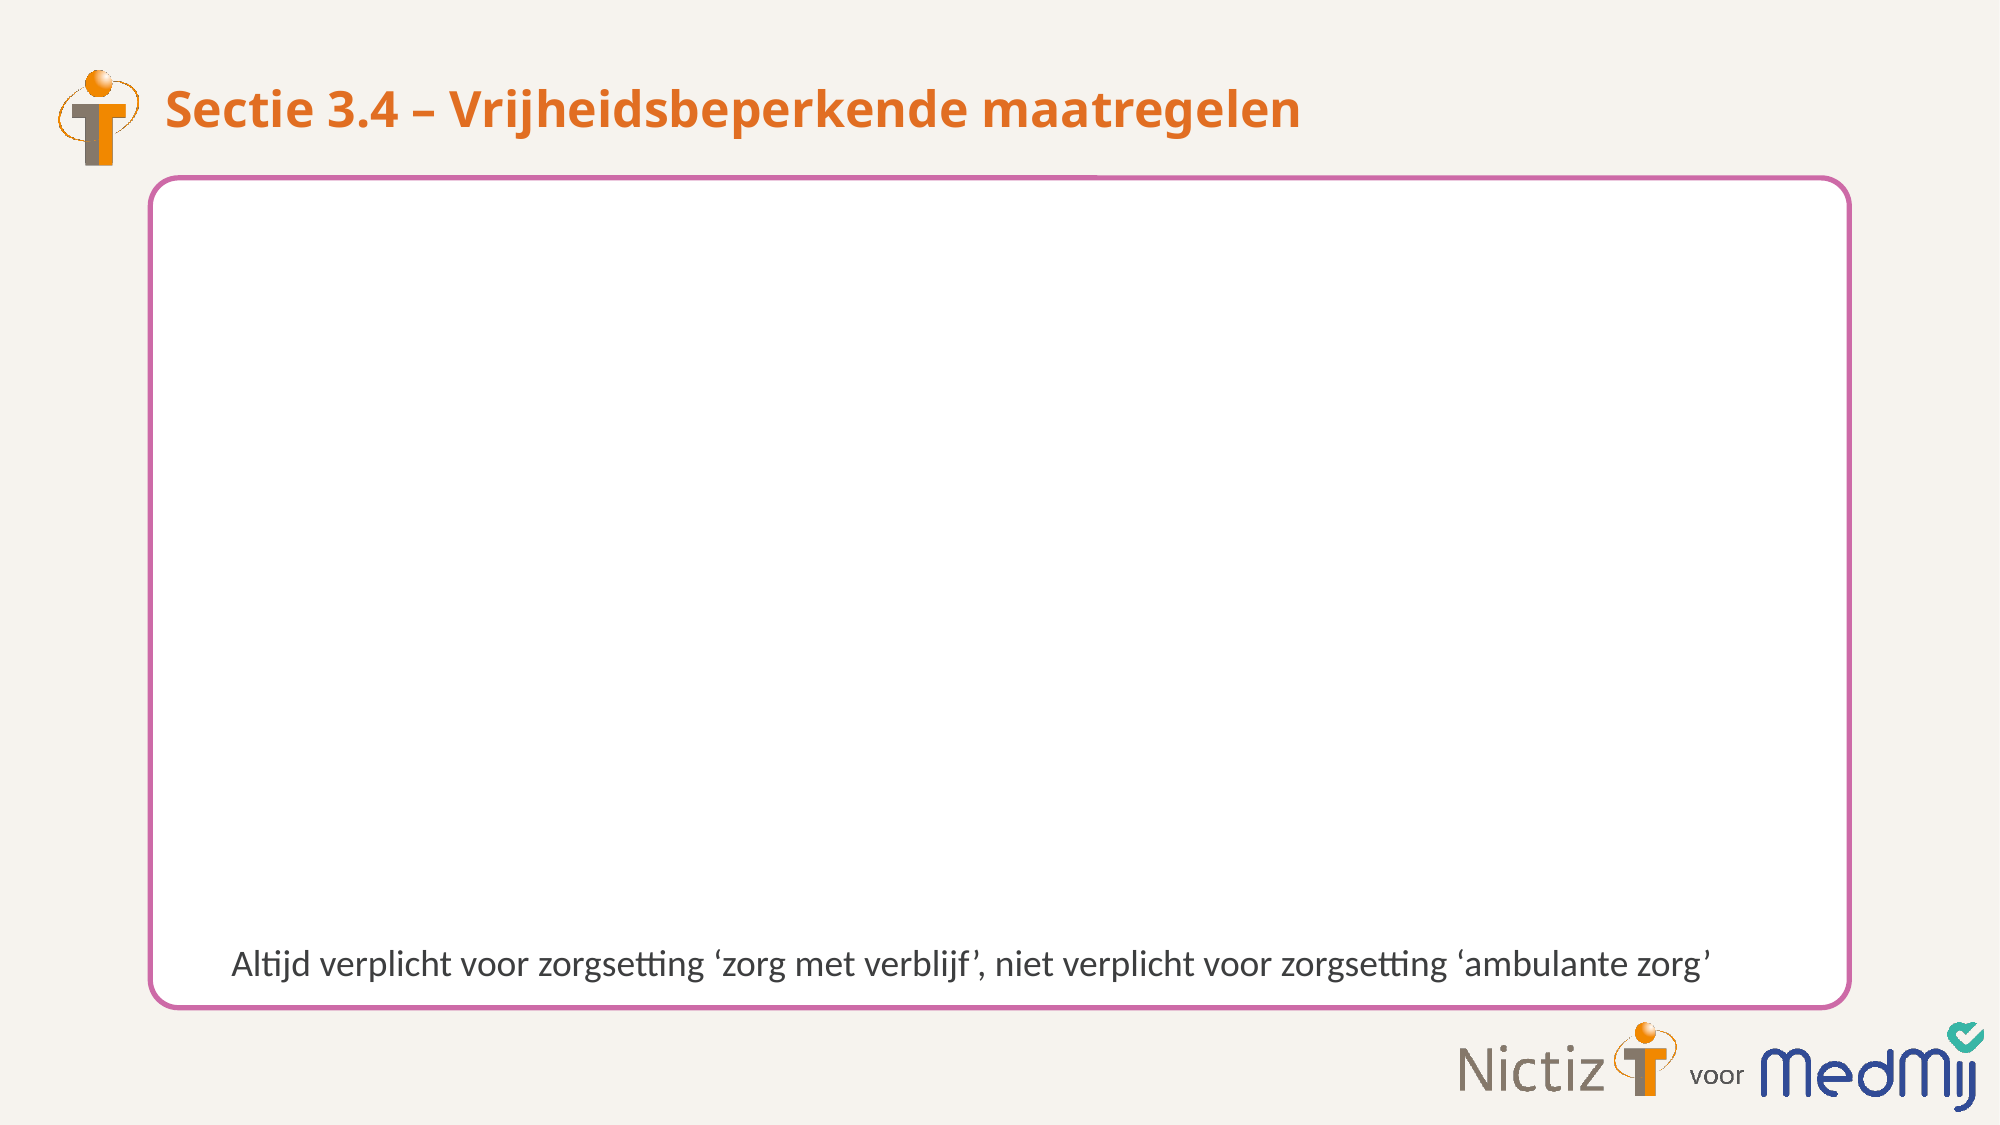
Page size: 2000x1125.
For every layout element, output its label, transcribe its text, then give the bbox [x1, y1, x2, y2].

title Sectie 3.4 – Vrijheidsbeperkende maatregelen [150, 76, 1850, 165]
text_box Altijd verplicht voor zorgsetting ‘zorg met verblijf’, niet verplicht voor zorgsetting ‘ambulante zorg’ [216, 931, 1784, 992]
picture [1457, 1019, 1988, 1113]
picture [50, 66, 151, 187]
